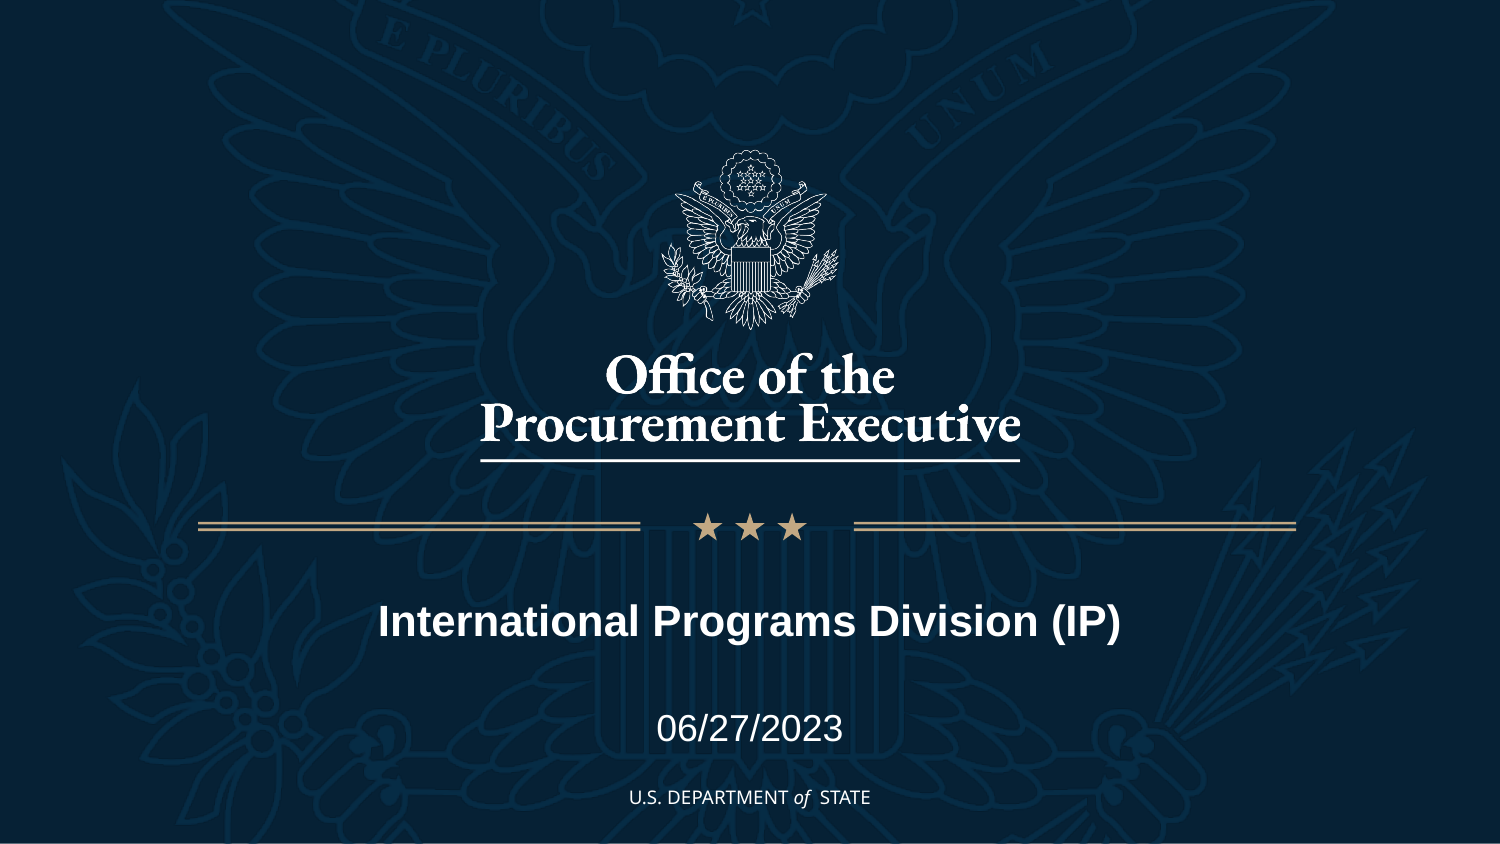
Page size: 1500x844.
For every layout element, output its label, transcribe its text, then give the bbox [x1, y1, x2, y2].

subtitle International Programs Division (IP) [225, 521, 1275, 619]
text_box 06/27/2023 [627, 696, 873, 757]
picture [44, 0, 1442, 844]
